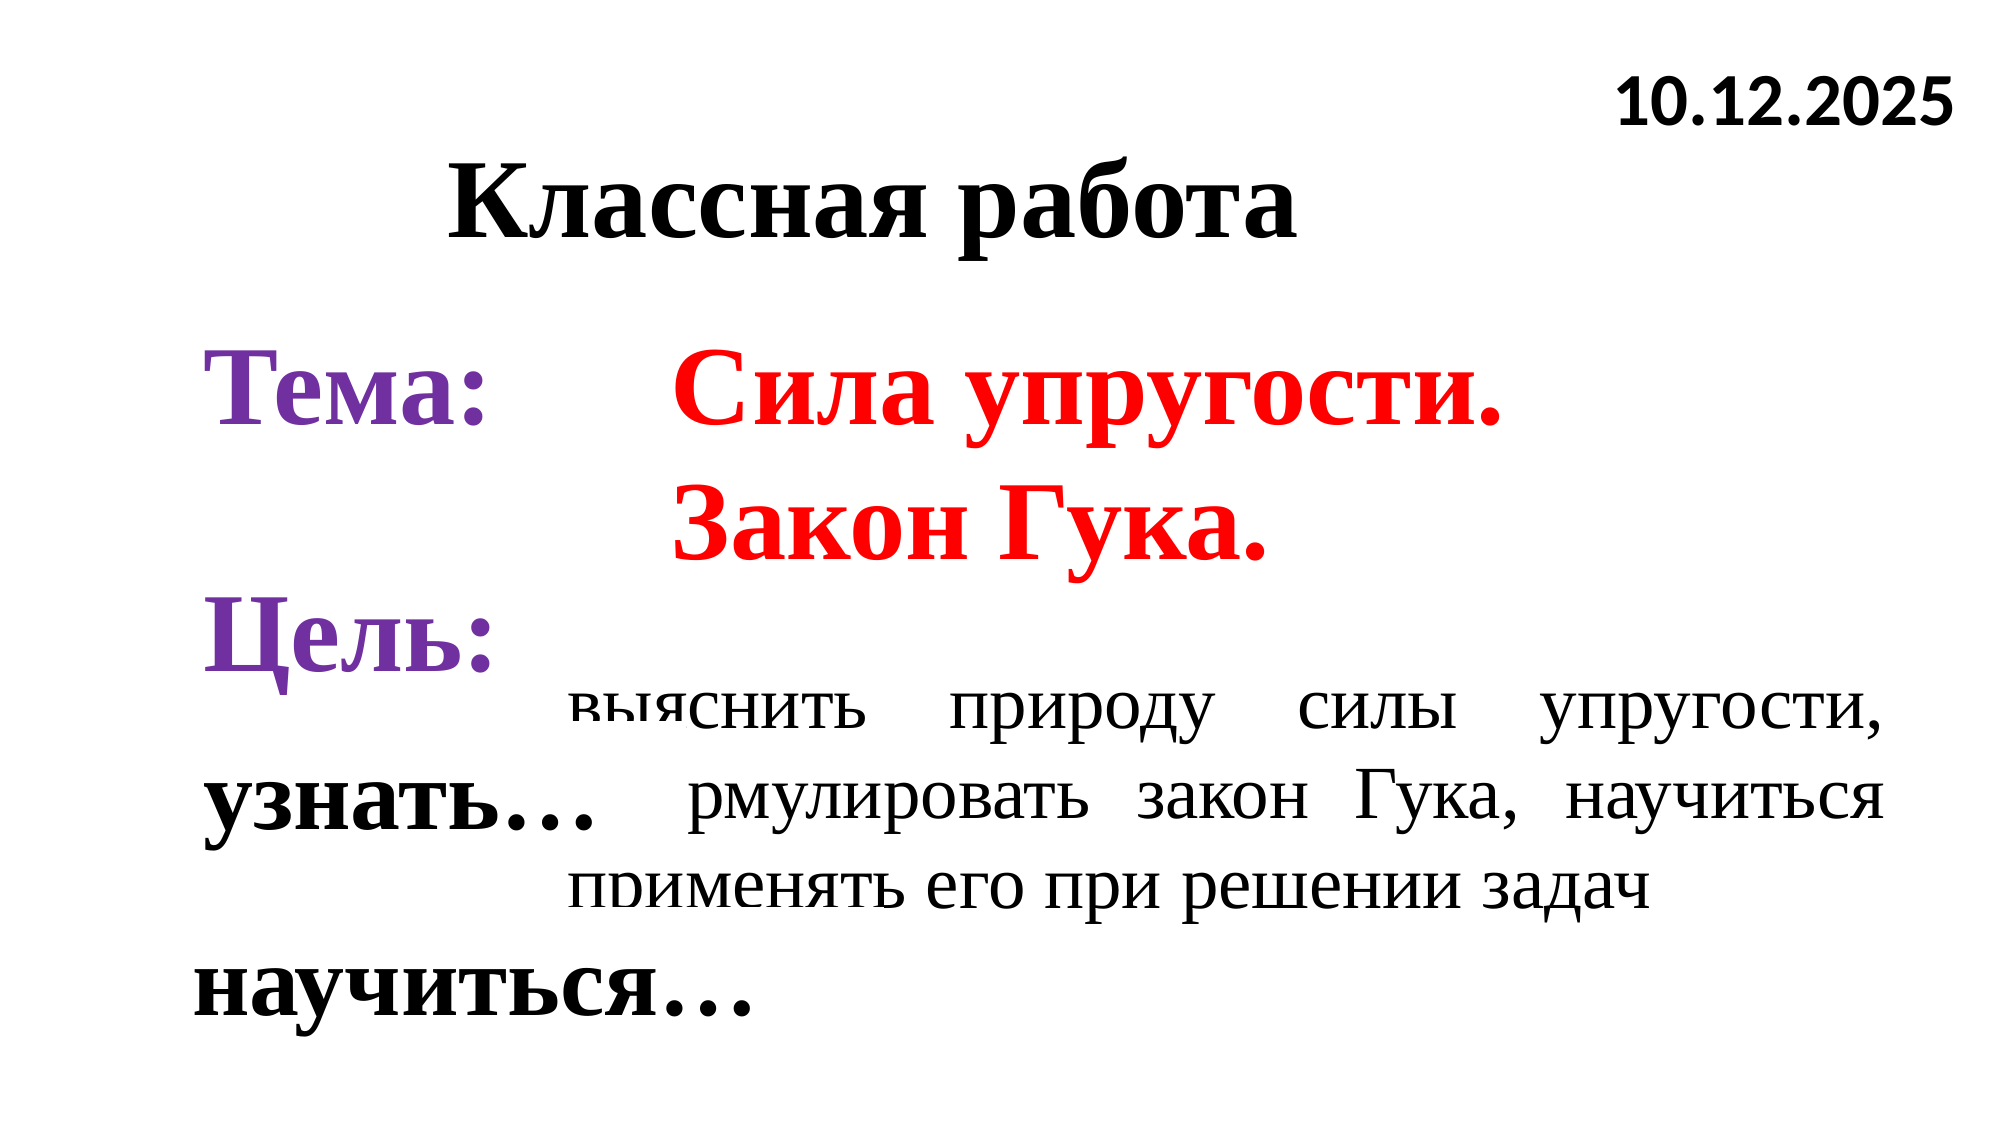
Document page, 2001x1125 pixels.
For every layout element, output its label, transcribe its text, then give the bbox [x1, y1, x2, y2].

text_box Классная работа [188, 117, 1559, 268]
text_box Цель: [188, 551, 768, 702]
text_box Сила упругости. Закон Гука. [655, 304, 1667, 590]
text_box узнать… [187, 721, 686, 858]
text_box научиться… [176, 907, 884, 1044]
text_box выяснить природу силы упругости, сформулировать закон Гука, научиться применять его при решении задач [552, 645, 1901, 931]
text_box 10.12.2025 [1597, 43, 1974, 149]
text_box Тема: [188, 304, 655, 455]
